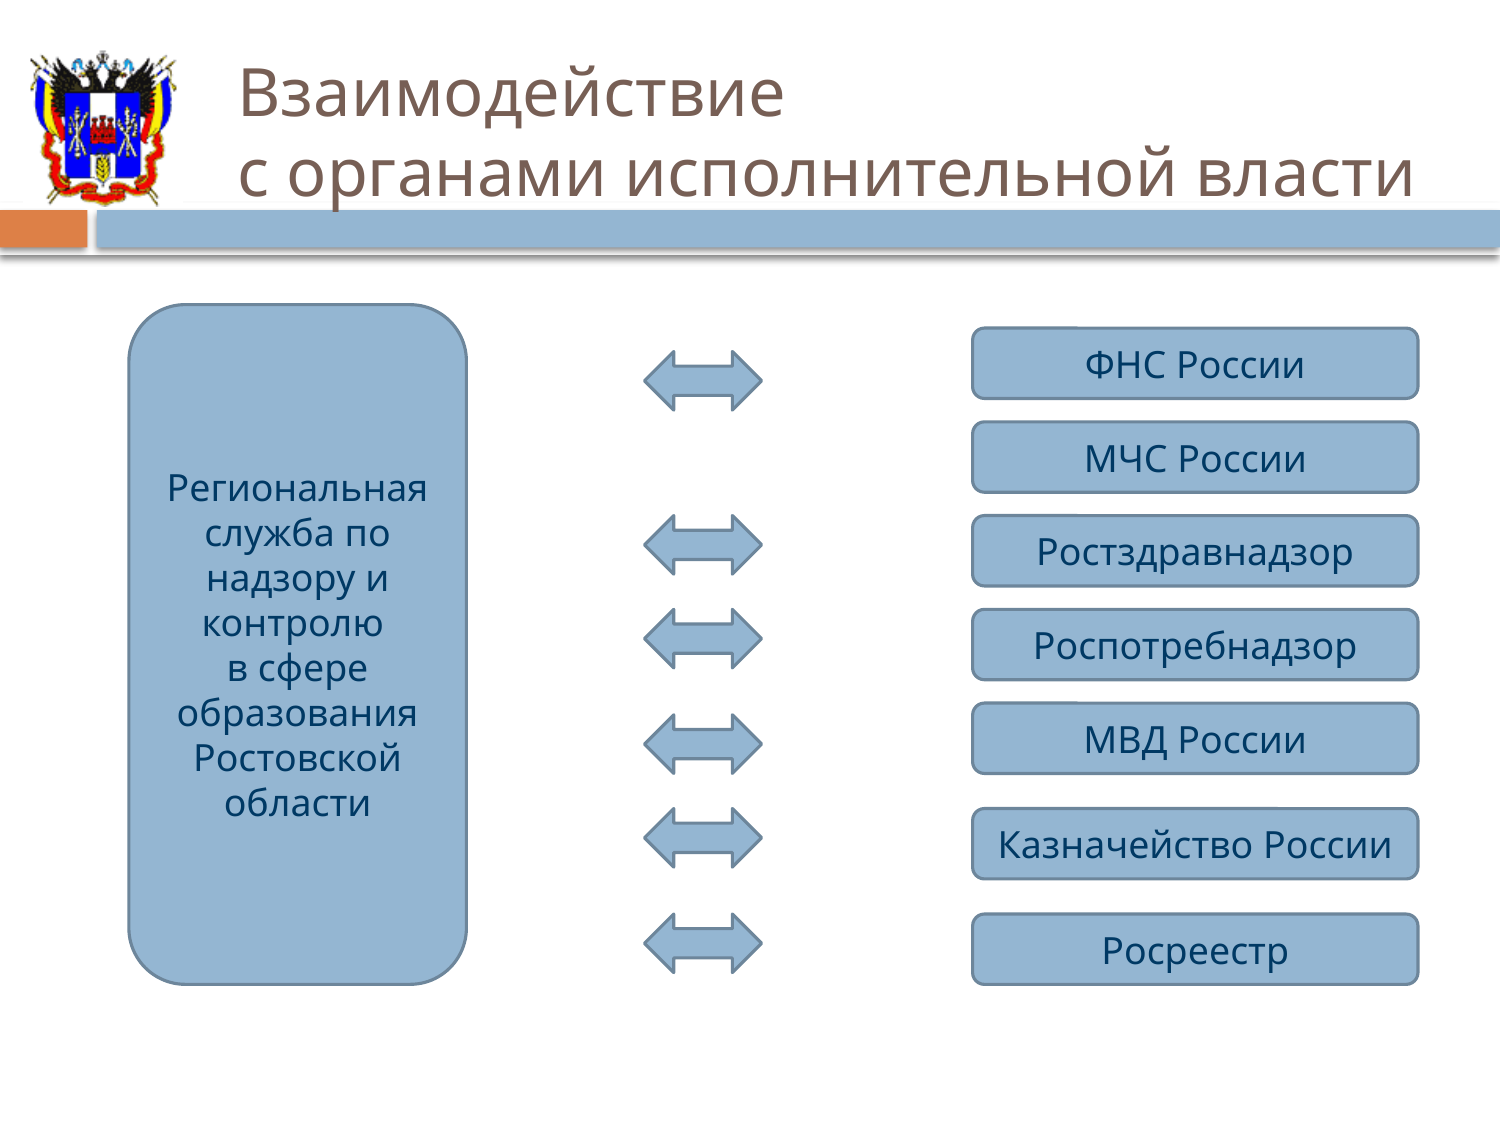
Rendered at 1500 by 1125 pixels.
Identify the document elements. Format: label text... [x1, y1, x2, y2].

text_box Росреестр [971, 912, 1420, 986]
title Взаимодействие с органами исполнительной власти [222, 58, 1438, 200]
picture [23, 46, 184, 207]
text_box МЧС России [971, 420, 1420, 494]
text_box [643, 807, 763, 869]
text_box [643, 607, 763, 670]
text_box [643, 350, 763, 412]
text_box Казначейство России [971, 806, 1420, 881]
text_box Региональная служба по надзору и контролю в сфере образования Ростовской области [127, 303, 468, 986]
text_box Ростздравнадзор [971, 513, 1420, 588]
text_box [643, 713, 763, 775]
text_box [643, 912, 763, 975]
text_box ФНС России [971, 326, 1420, 401]
text_box Роспотребнадзор [971, 607, 1420, 682]
text_box МВД России [971, 701, 1420, 776]
text_box [643, 514, 763, 576]
